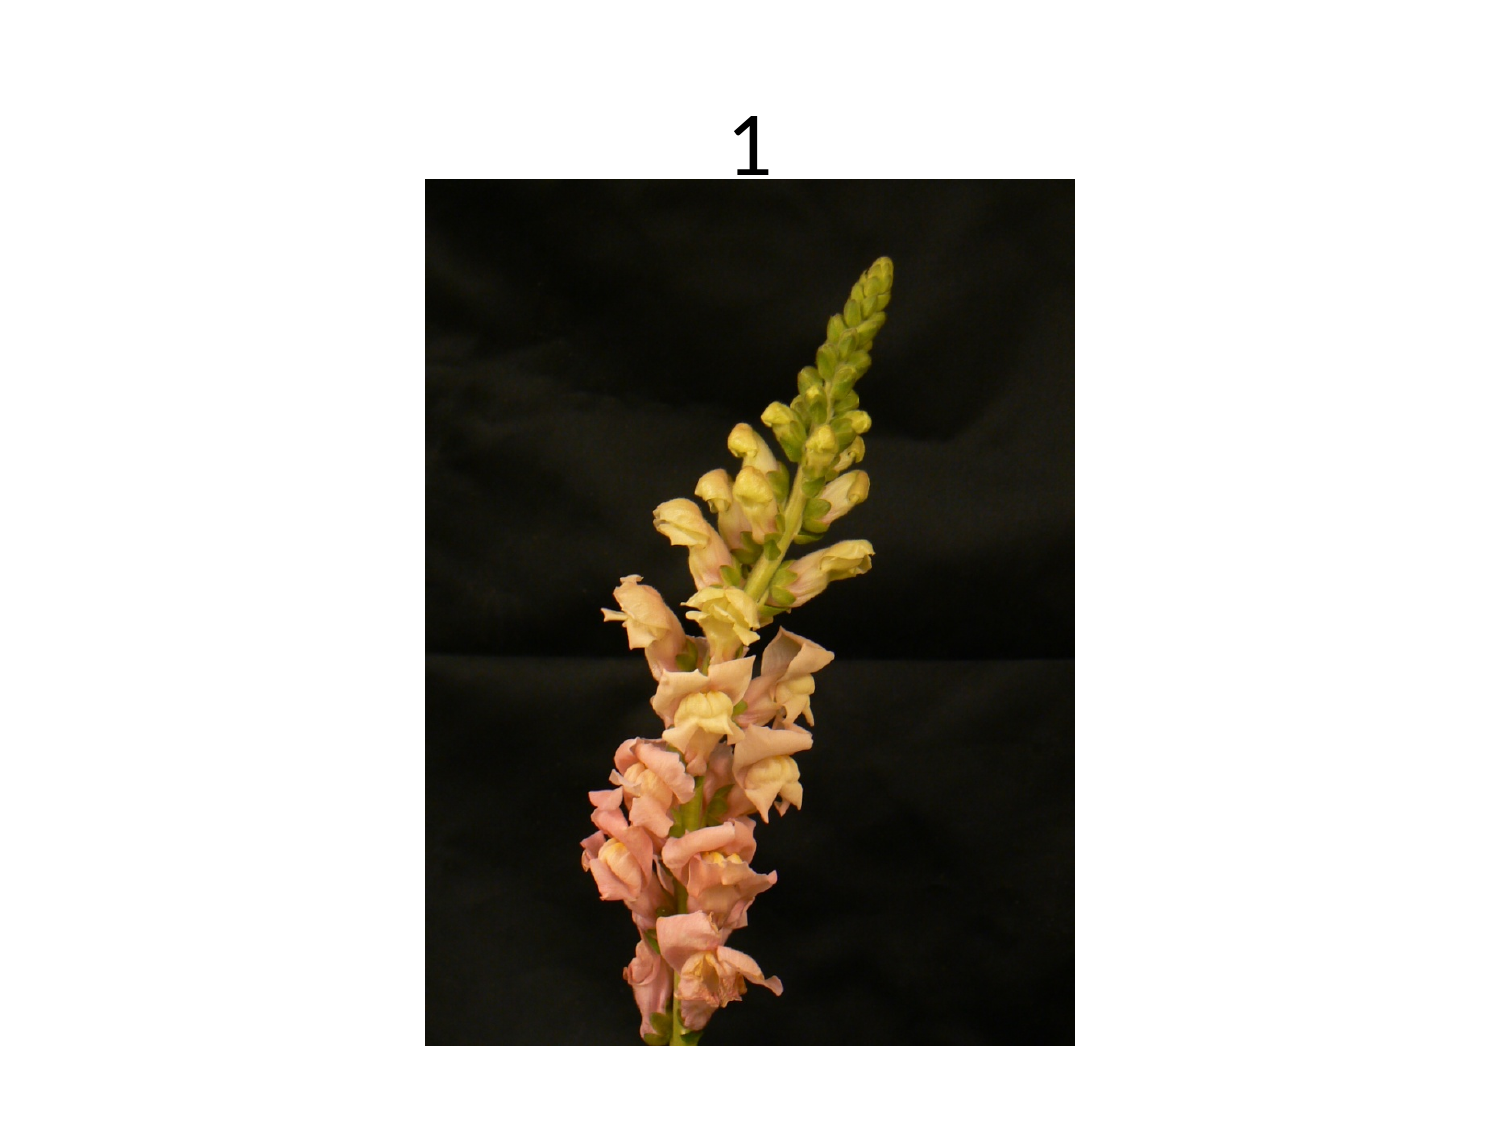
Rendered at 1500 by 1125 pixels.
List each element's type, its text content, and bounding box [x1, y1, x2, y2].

picture [424, 178, 1076, 1047]
title 1 [75, 45, 1425, 233]
